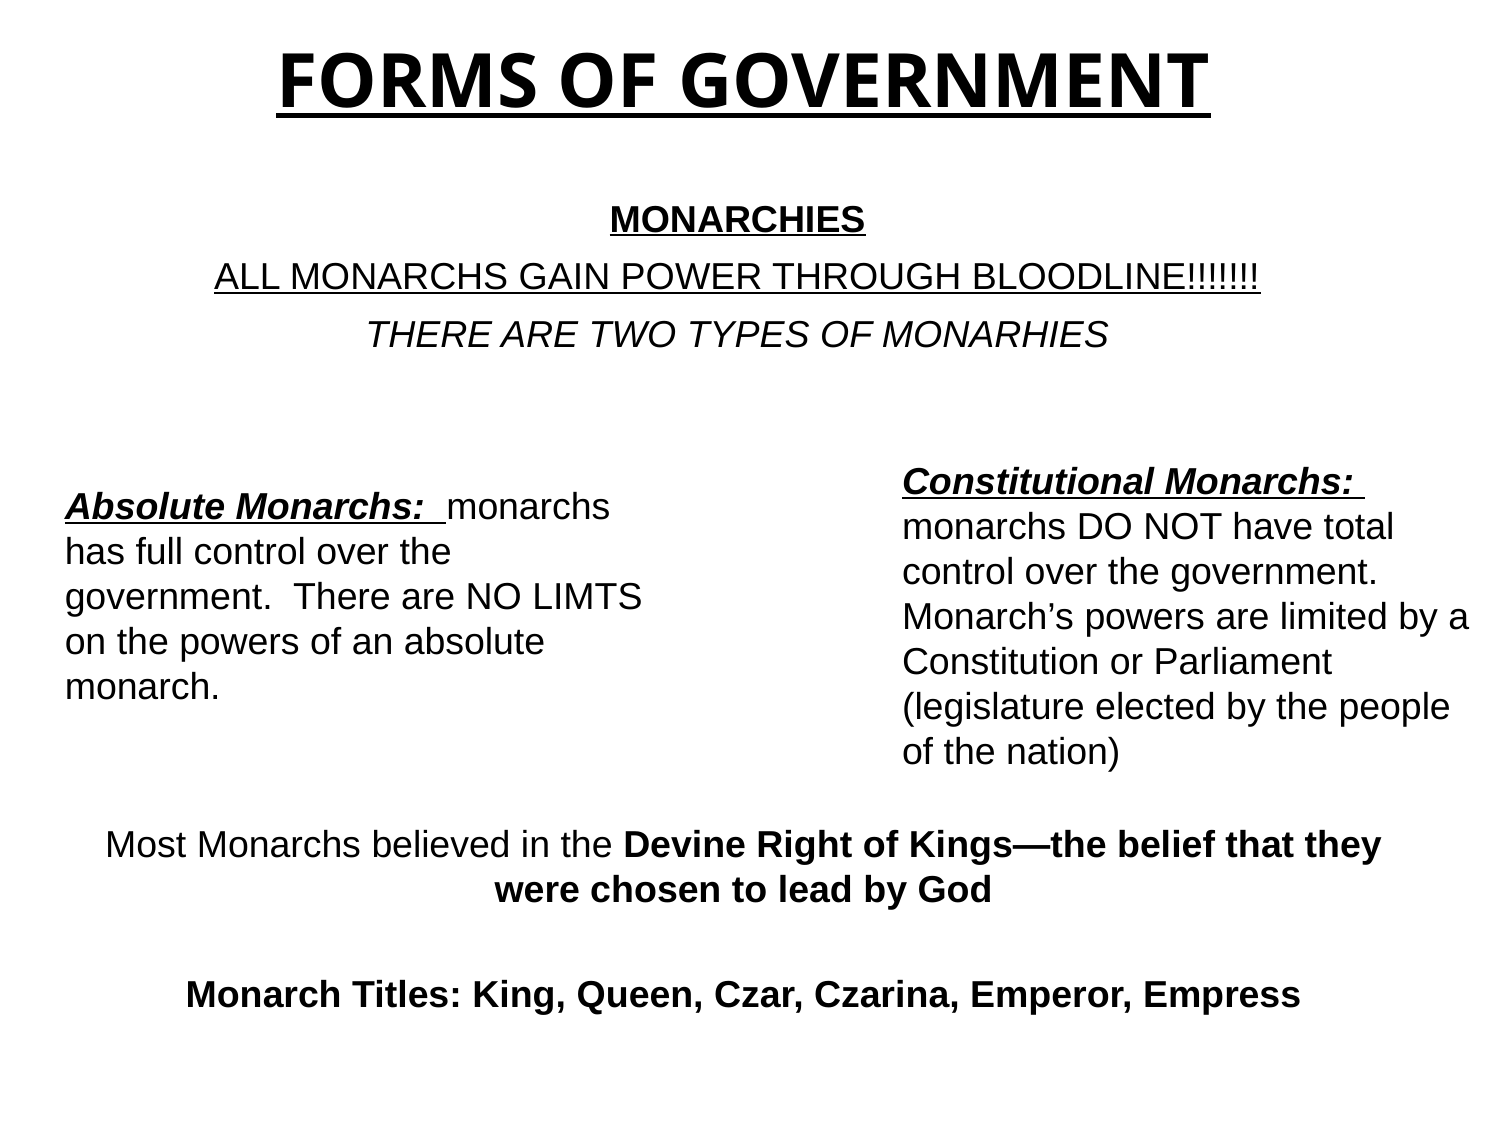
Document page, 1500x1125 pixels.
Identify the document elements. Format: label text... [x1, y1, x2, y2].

text_box Constitutional Monarchs: monarchs DO NOT have total control over the government. Monarch’s powers are limited by a Constitution or Parliament (legislature elected by the people of the nation) [887, 449, 1500, 780]
text_box Most Monarchs believed in the Devine Right of Kings—the belief that they were chosen to lead by God [50, 812, 1438, 918]
text_box Absolute Monarchs: monarchs has full control over the government. There are NO LIMTS on the powers of an absolute monarch. [49, 474, 663, 715]
text_box MONARCHIES ALL MONARCHS GAIN POWER THROUGH BLOODLINE!!!!!!! THERE ARE TWO TYPES OF MONARHIES [112, 187, 1363, 363]
text_box Monarch Titles: King, Queen, Czar, Czarina, Emperor, Empress [50, 962, 1438, 1023]
text_box FORMS OF GOVERNMENT [74, 24, 1413, 130]
